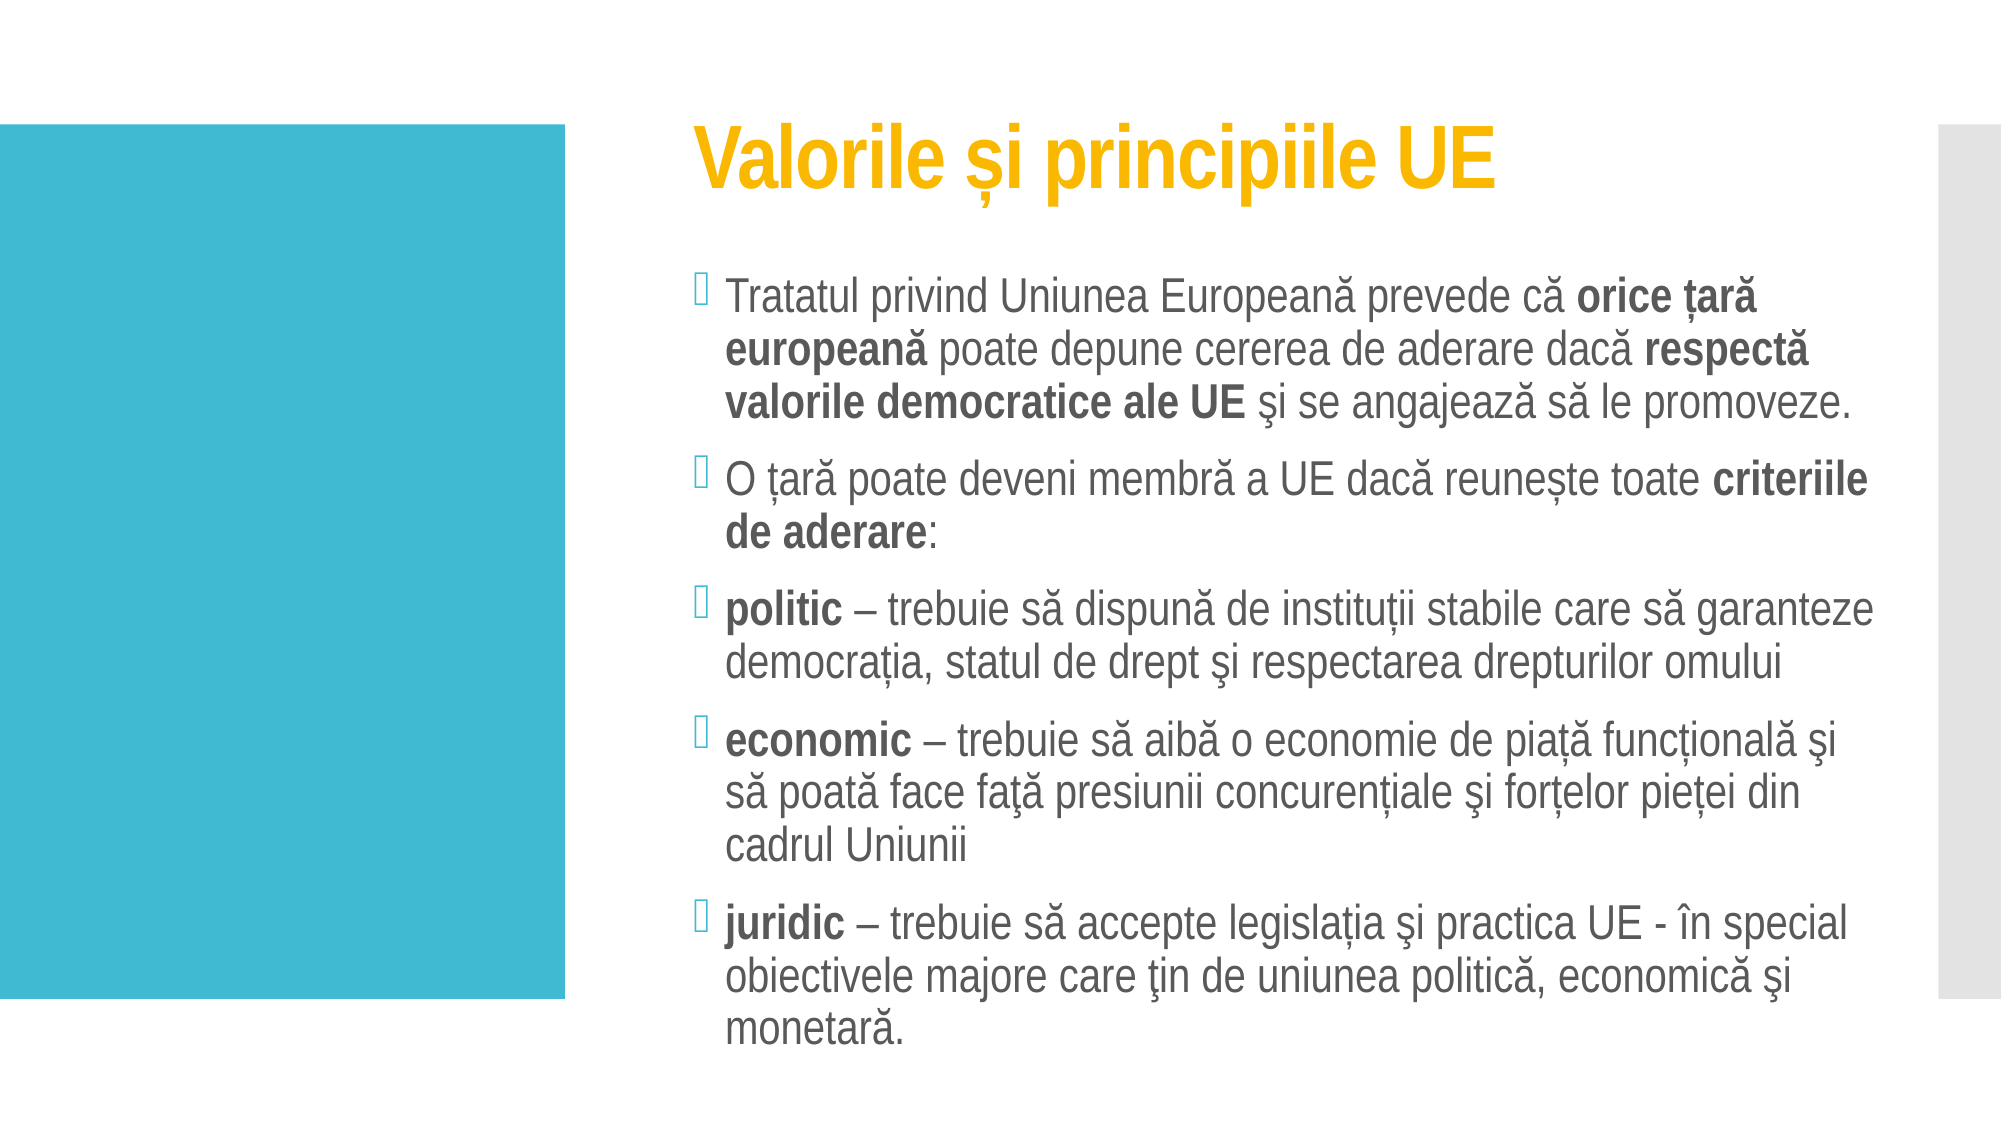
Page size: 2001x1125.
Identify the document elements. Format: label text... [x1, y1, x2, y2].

title Valorile și principiile UE [678, 103, 1777, 216]
list Tratatul privind Uniunea Europeană prevede că orice țară europeană poate depune cererea de aderare dacă respectă valorile democratice ale UE şi se angajează să le promoveze. O țară poate deveni membră a UE dacă reunește toate criteriile de aderare: politic – trebuie să dispună de instituții stabile care să garanteze democrația, statul de drept şi respectarea drepturilor omului economic – trebuie să aibă o economie de piață funcțională şi să poată face faţă presiunii concurențiale şi forțelor pieței din cadrul Uniunii juridic – trebuie să accepte legislația şi practica UE - în special obiectivele majore care ţin de uniunea politică, economică şi monetară. [678, 262, 1893, 1077]
